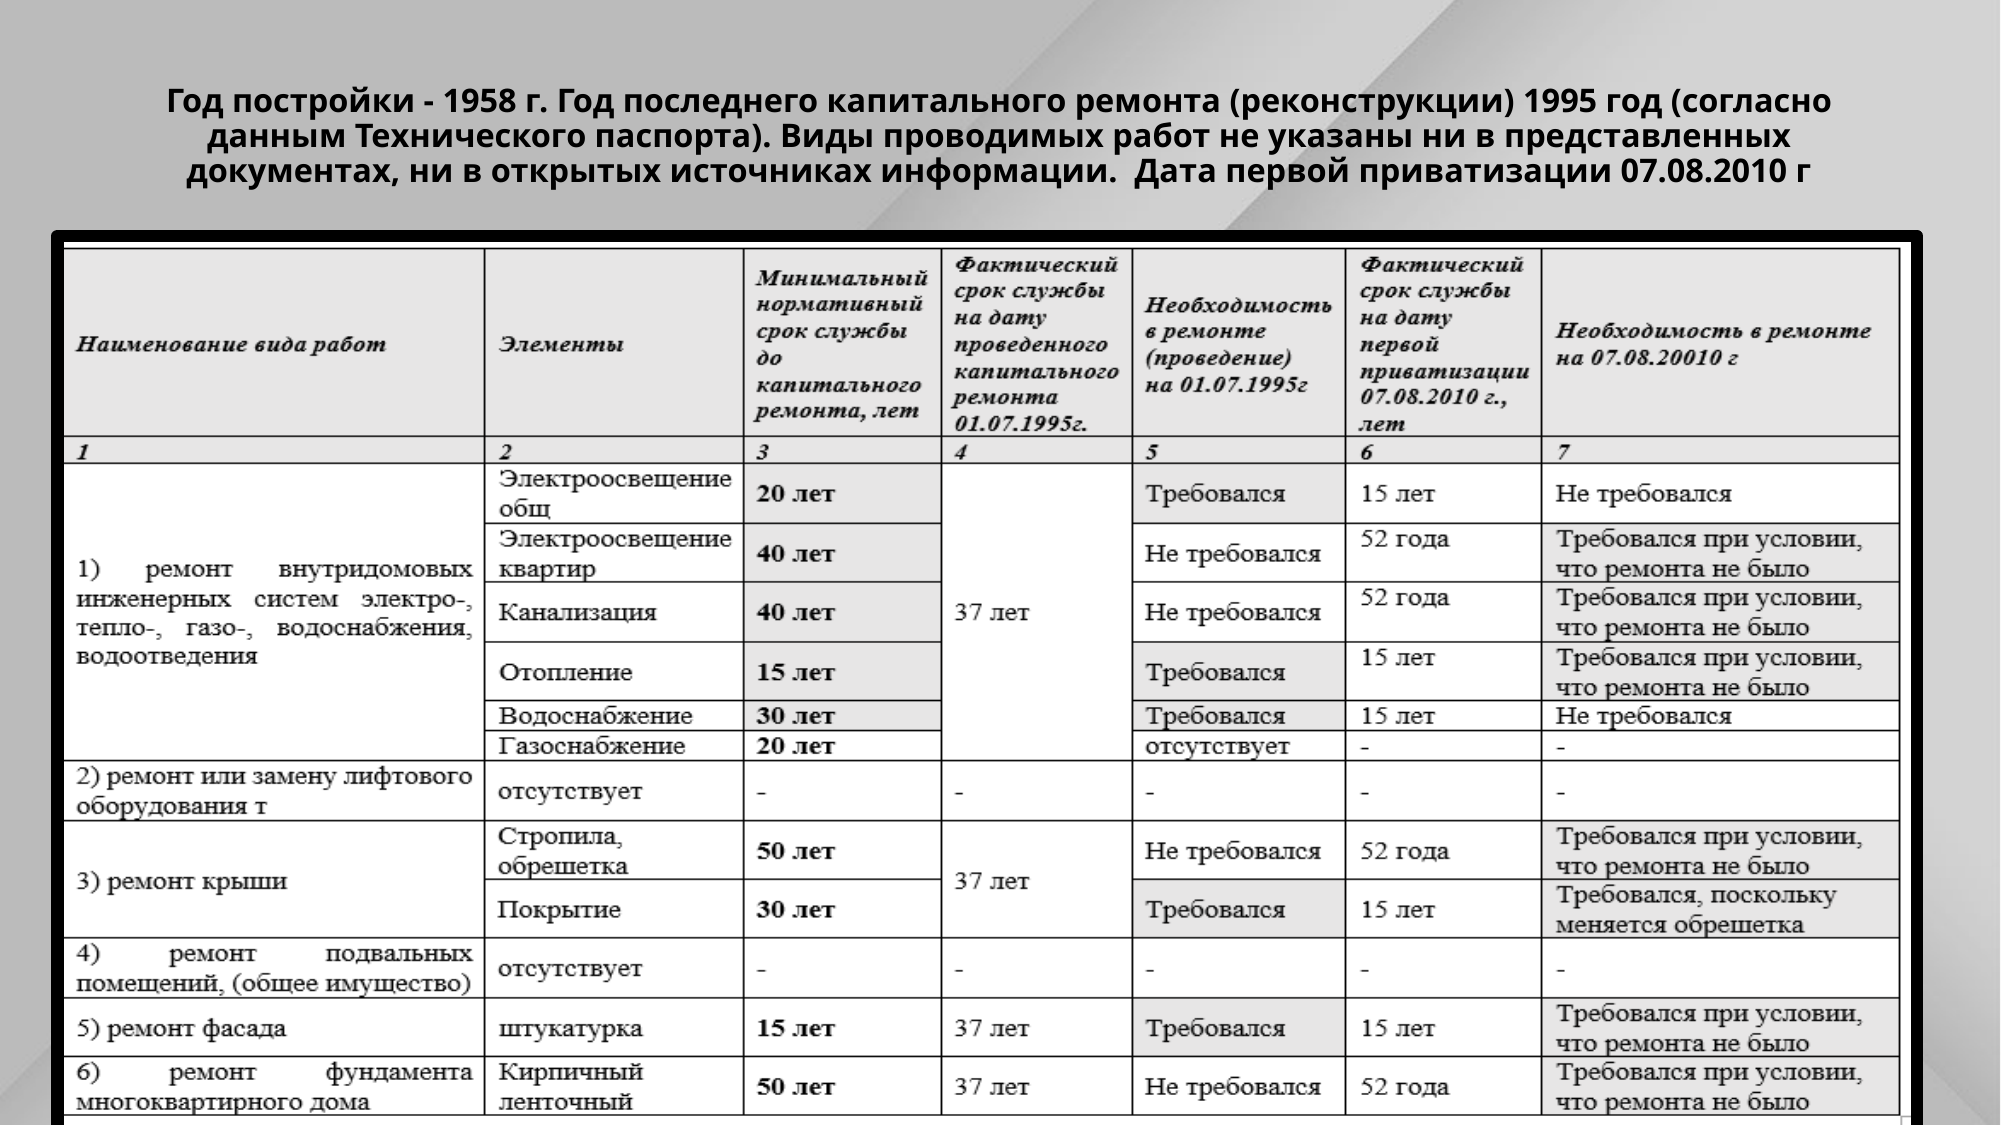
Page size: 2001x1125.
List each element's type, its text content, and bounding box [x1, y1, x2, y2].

title Год постройки - 1958 г. Год последнего капитального ремонта (реконструкции) 1995 год (согласно данным Технического паспорта). Виды проводимых работ не указаны ни в представленных документах, ни в открытых источниках информации. Дата первой приватизации 07.08.2010 г [137, 59, 1863, 230]
picture [63, 242, 1911, 1125]
picture [0, 0, 2001, 1125]
